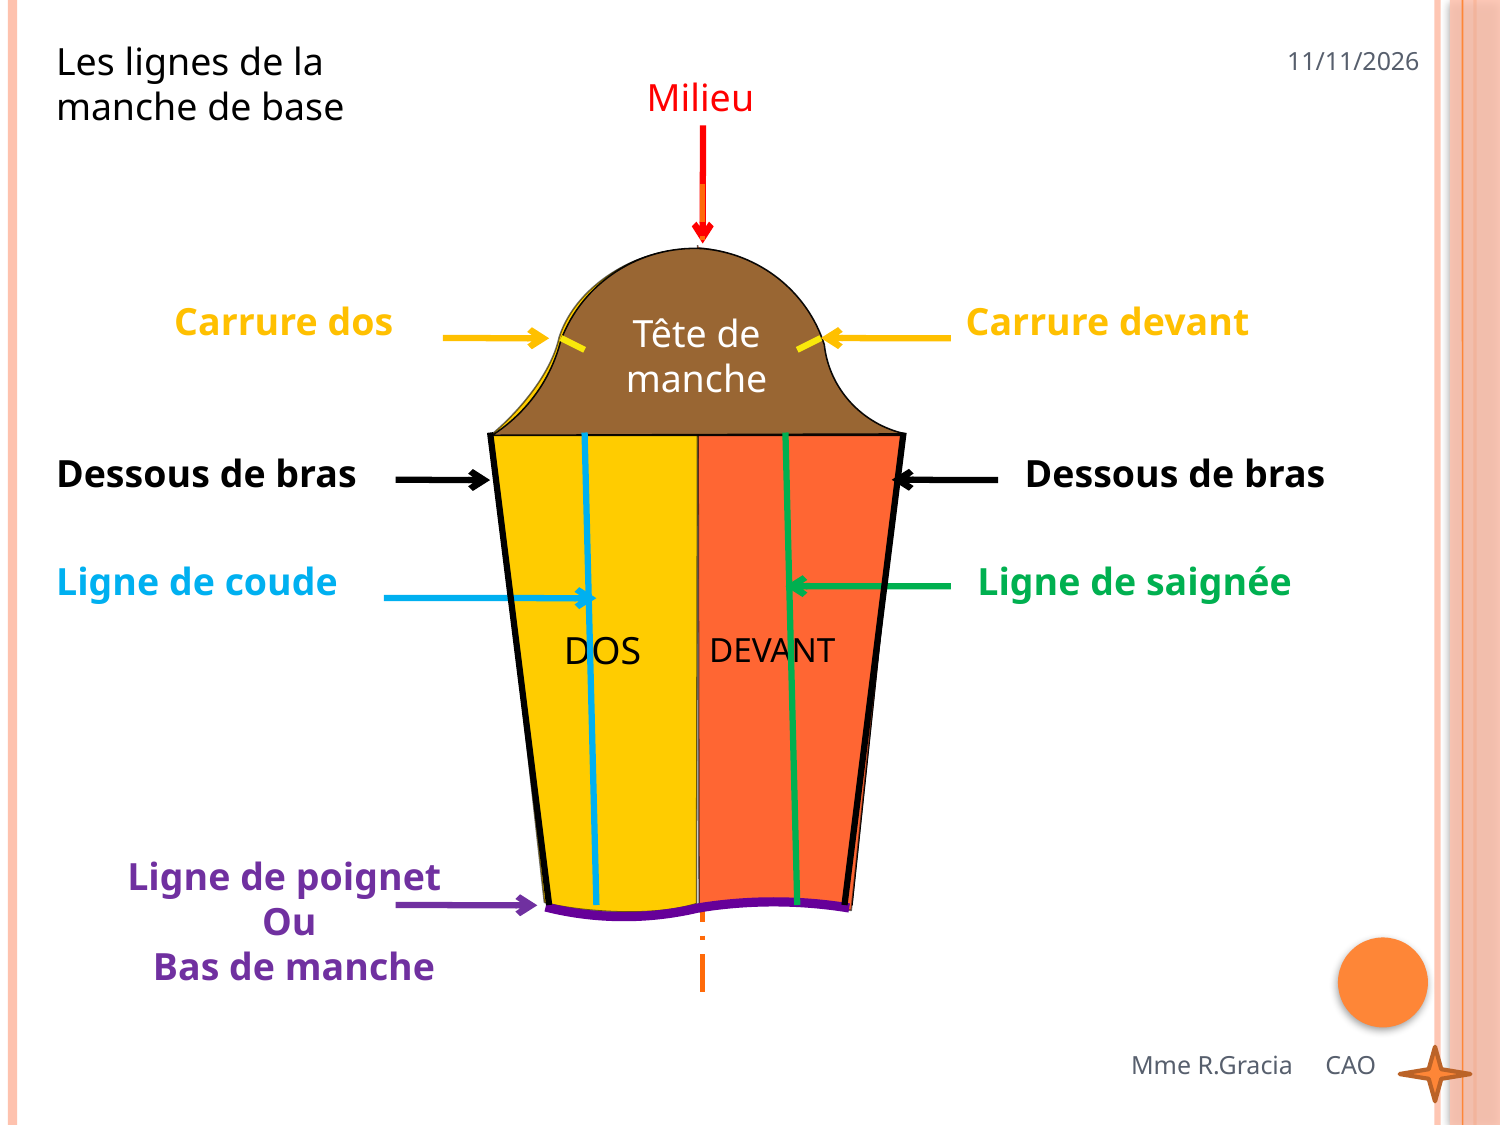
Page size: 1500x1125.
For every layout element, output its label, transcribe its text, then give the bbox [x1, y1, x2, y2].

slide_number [1104, 30, 1435, 94]
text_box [489, 243, 908, 438]
text_box Ligne de saignée [962, 550, 1365, 611]
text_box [560, 337, 586, 351]
text_box Dessous de bras [41, 442, 408, 503]
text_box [489, 445, 700, 636]
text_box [489, 915, 530, 923]
text_box Milieu [631, 66, 798, 127]
footer Mme R.Gracia CAO [1116, 1035, 1436, 1095]
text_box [706, 446, 905, 636]
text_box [489, 707, 700, 901]
text_box Les lignes de la manche de base [41, 30, 455, 136]
text_box Carrure dos [159, 290, 443, 351]
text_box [796, 337, 822, 351]
text_box Dessous de bras [1009, 442, 1376, 503]
text_box Ligne de poignet Ou Bas de manche [100, 845, 479, 996]
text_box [282, 638, 757, 699]
text_box Carrure devant [950, 290, 1294, 351]
text_box Ligne de coude [41, 550, 372, 611]
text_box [758, 638, 1111, 699]
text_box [706, 707, 905, 915]
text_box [536, 892, 859, 927]
text_box [1397, 1044, 1473, 1104]
